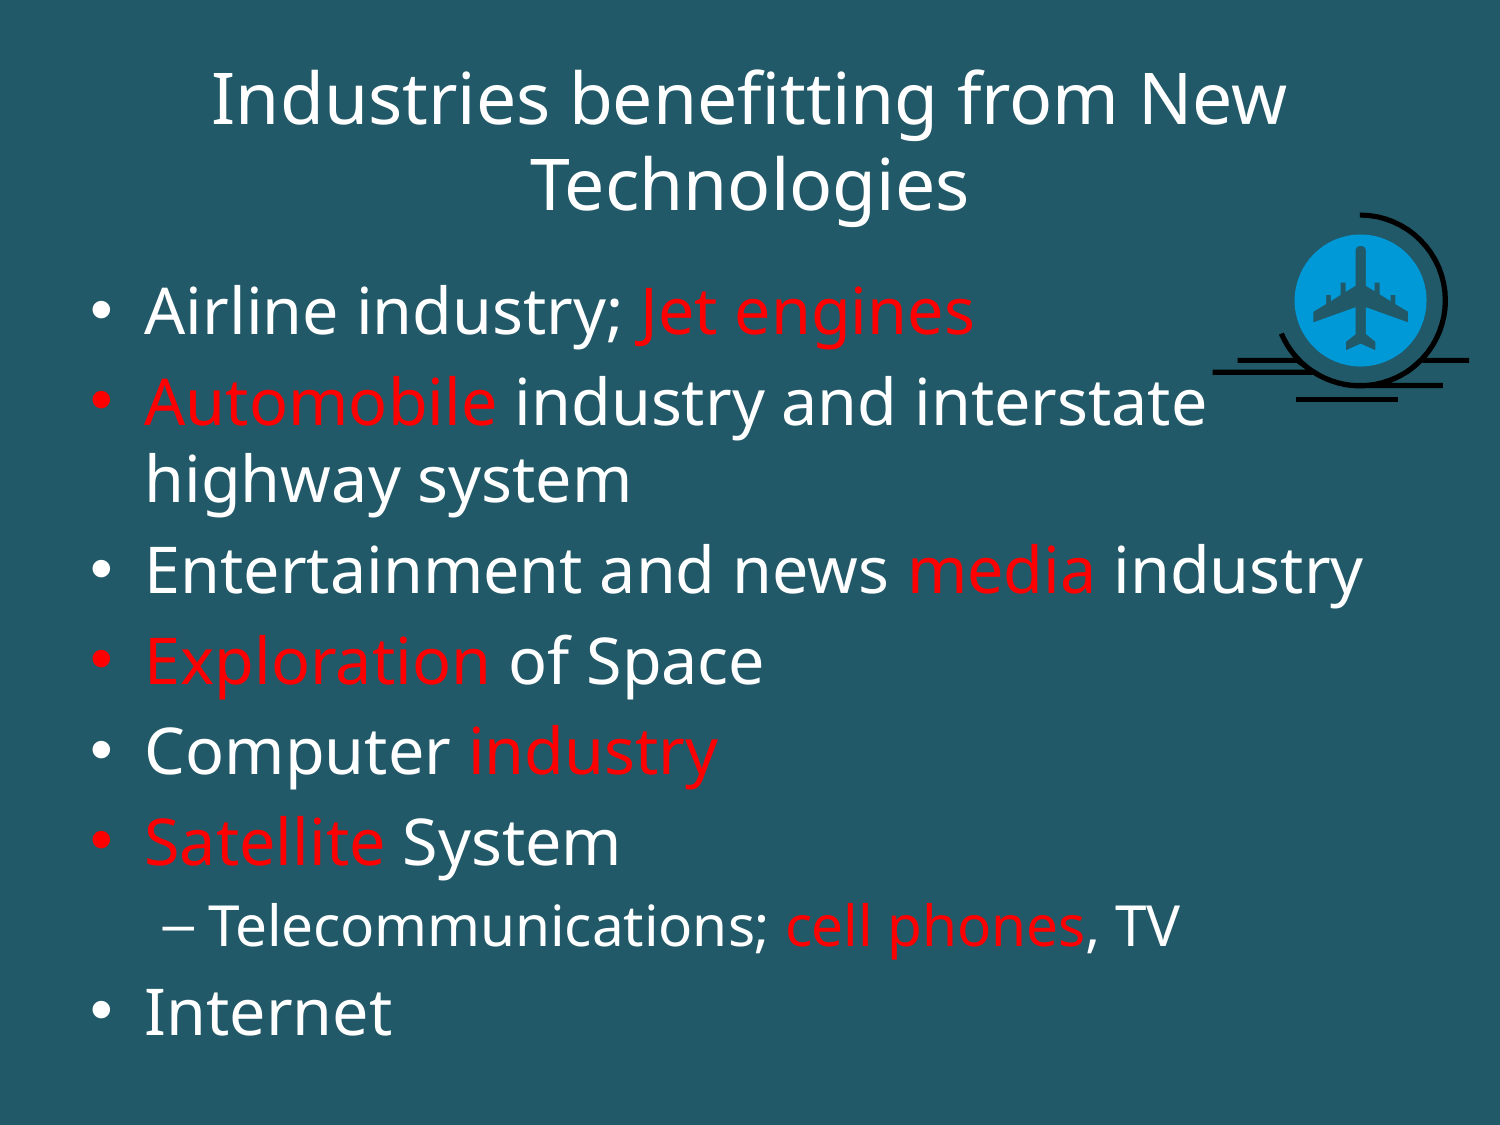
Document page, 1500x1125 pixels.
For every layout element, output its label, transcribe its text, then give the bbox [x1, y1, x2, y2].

title Industries benefitting from New Technologies [75, 45, 1425, 233]
picture [1212, 212, 1470, 403]
list Airline industry; Jet engines Automobile industry and interstate highway system Entertainment and news media industry Exploration of Space Computer industry Satellite System Telecommunications; cell phones, TV Internet [75, 262, 1425, 1063]
